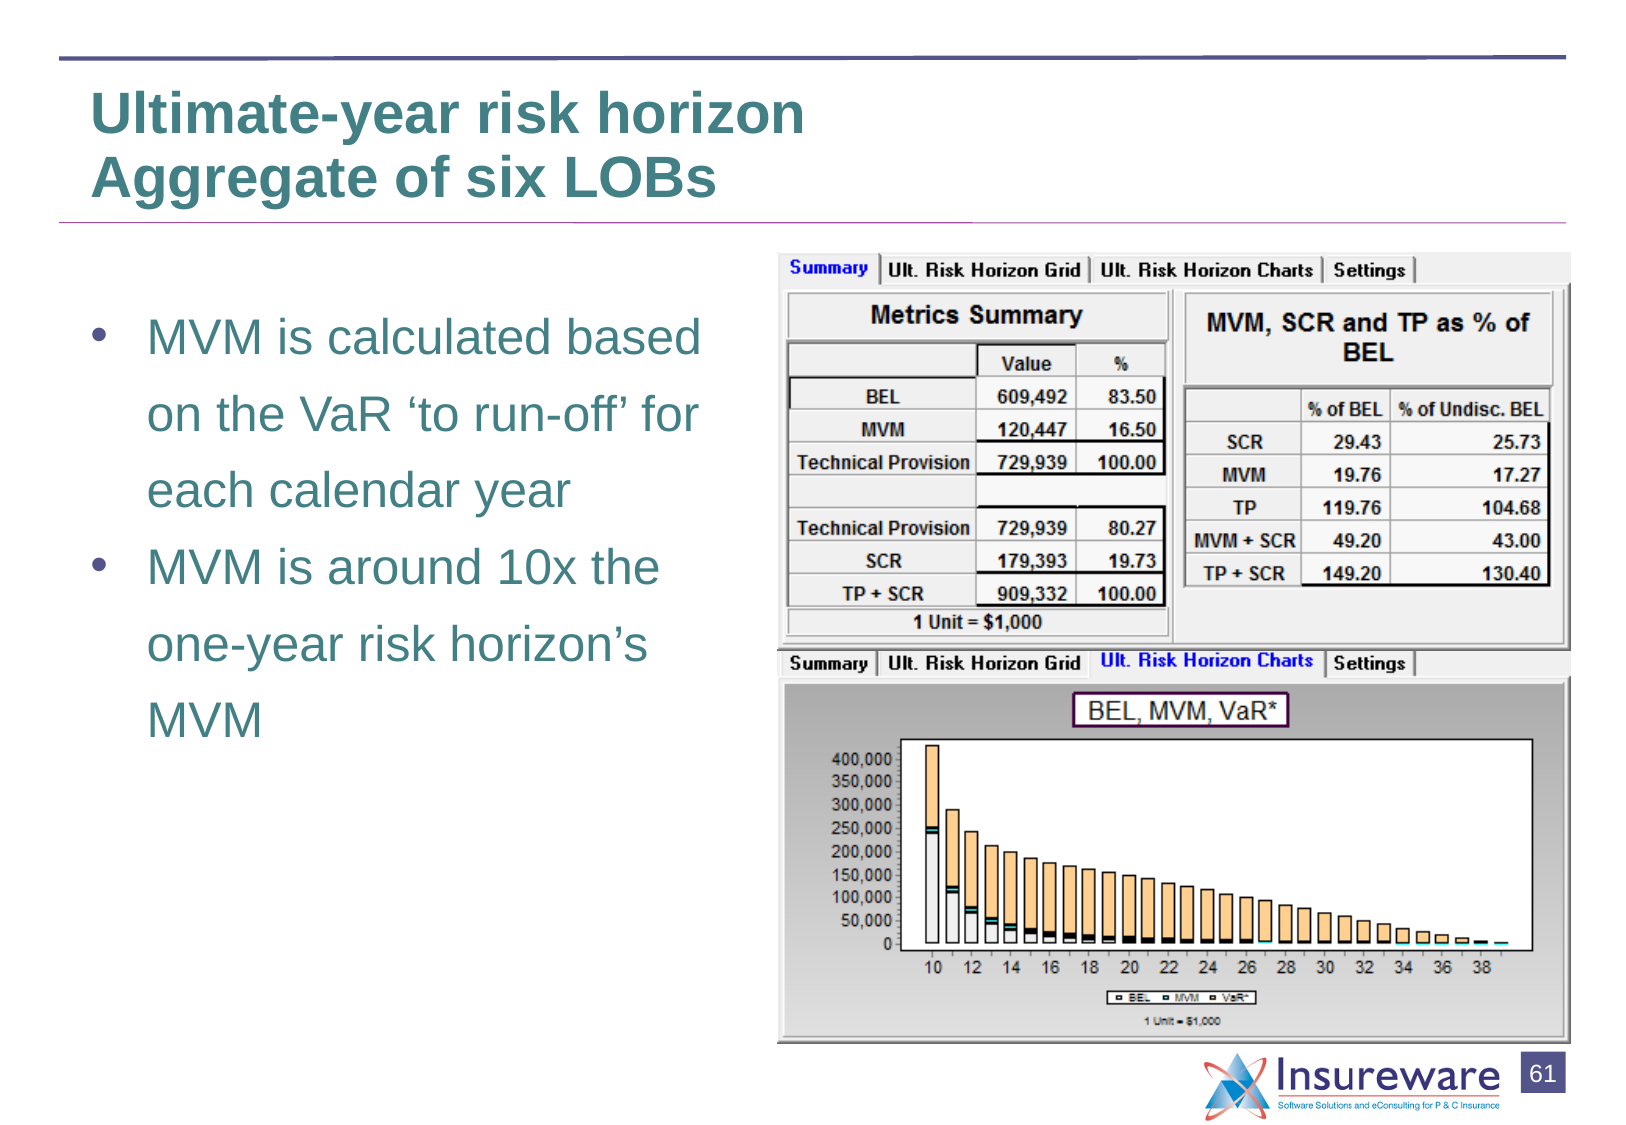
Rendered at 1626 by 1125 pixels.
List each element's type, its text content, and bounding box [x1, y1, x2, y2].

picture [1202, 1052, 1500, 1122]
picture [776, 252, 1572, 1044]
slide_number 60 [1520, 1052, 1566, 1093]
list MVM is calculated based on the VaR ‘to run-off’ for each calendar year MVM is around 10x the one-year risk horizon’s MVM [90, 304, 771, 1006]
title Ultimate-year risk horizon Aggregate of six LOBs [90, 79, 1568, 204]
